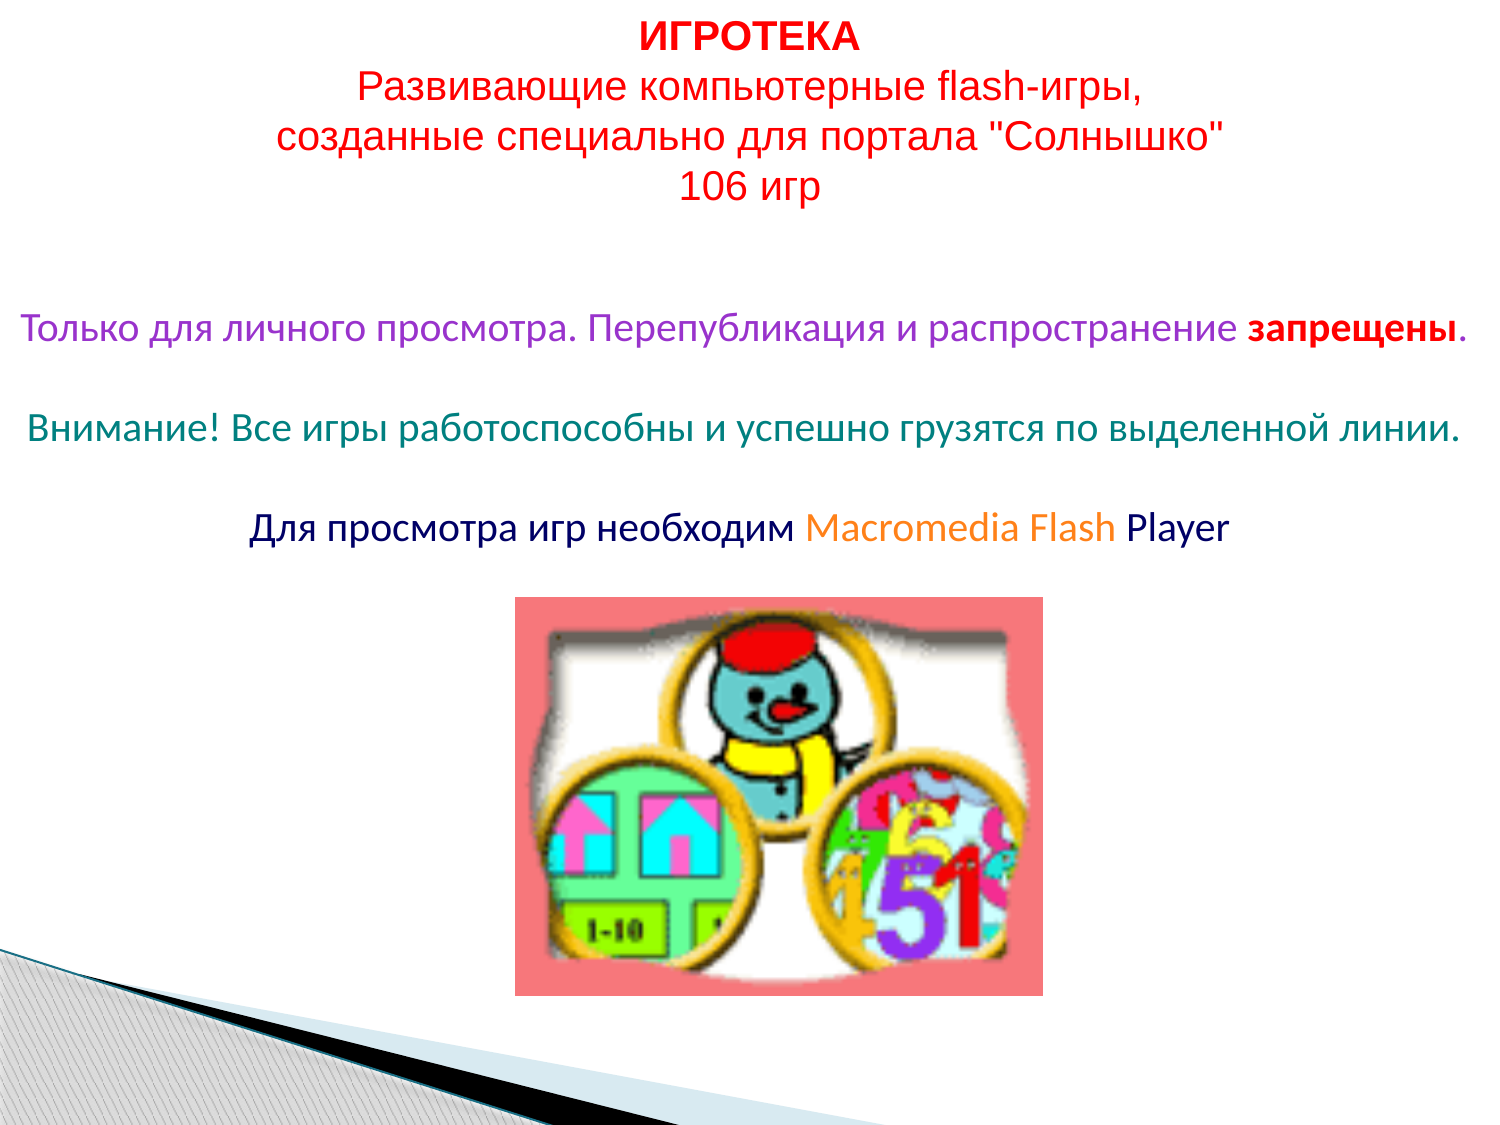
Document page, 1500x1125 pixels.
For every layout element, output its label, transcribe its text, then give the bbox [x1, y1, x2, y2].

text_box ИГРОТЕКА Развивающие компьютерные flash-игры, созданные специально для портала "Солнышко" 106 игр [0, 1, 1500, 317]
text_box Только для личного просмотра. Перепубликация и распространение запрещены. Внимание! Все игры работоспособны и успешно грузятся по выделенной линии. Для просмотра игр необходим Macromedia Flash Player [5, 232, 1484, 558]
picture [515, 597, 1044, 997]
